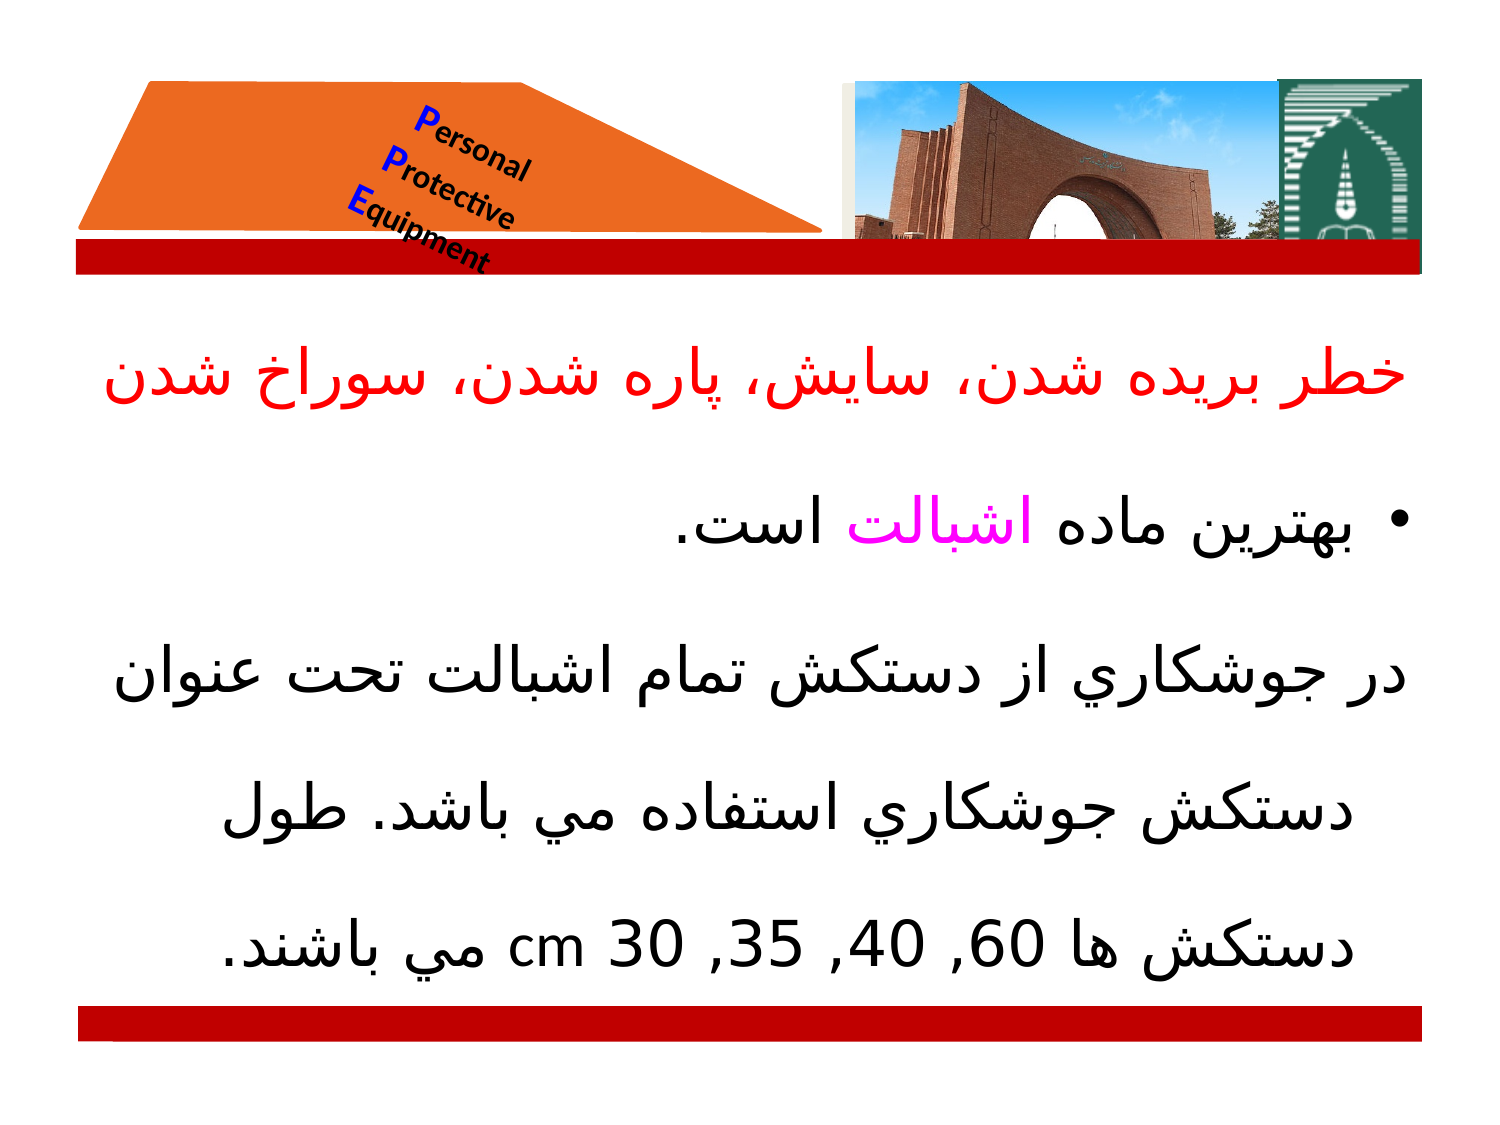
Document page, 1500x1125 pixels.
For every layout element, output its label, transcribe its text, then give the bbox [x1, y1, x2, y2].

list خطر بريده شدن، سايش، پاره شدن، سوراخ شدن بهترين ماده اشبالت است. در جوشكاري از دستكش تمام اشبالت تحت عنوان دستكش جوشكاري استفاده مي باشد. طول دستكش ها 60, 40, 35, 30 cm مي باشند. [75, 262, 1425, 1005]
picture [855, 79, 1422, 262]
